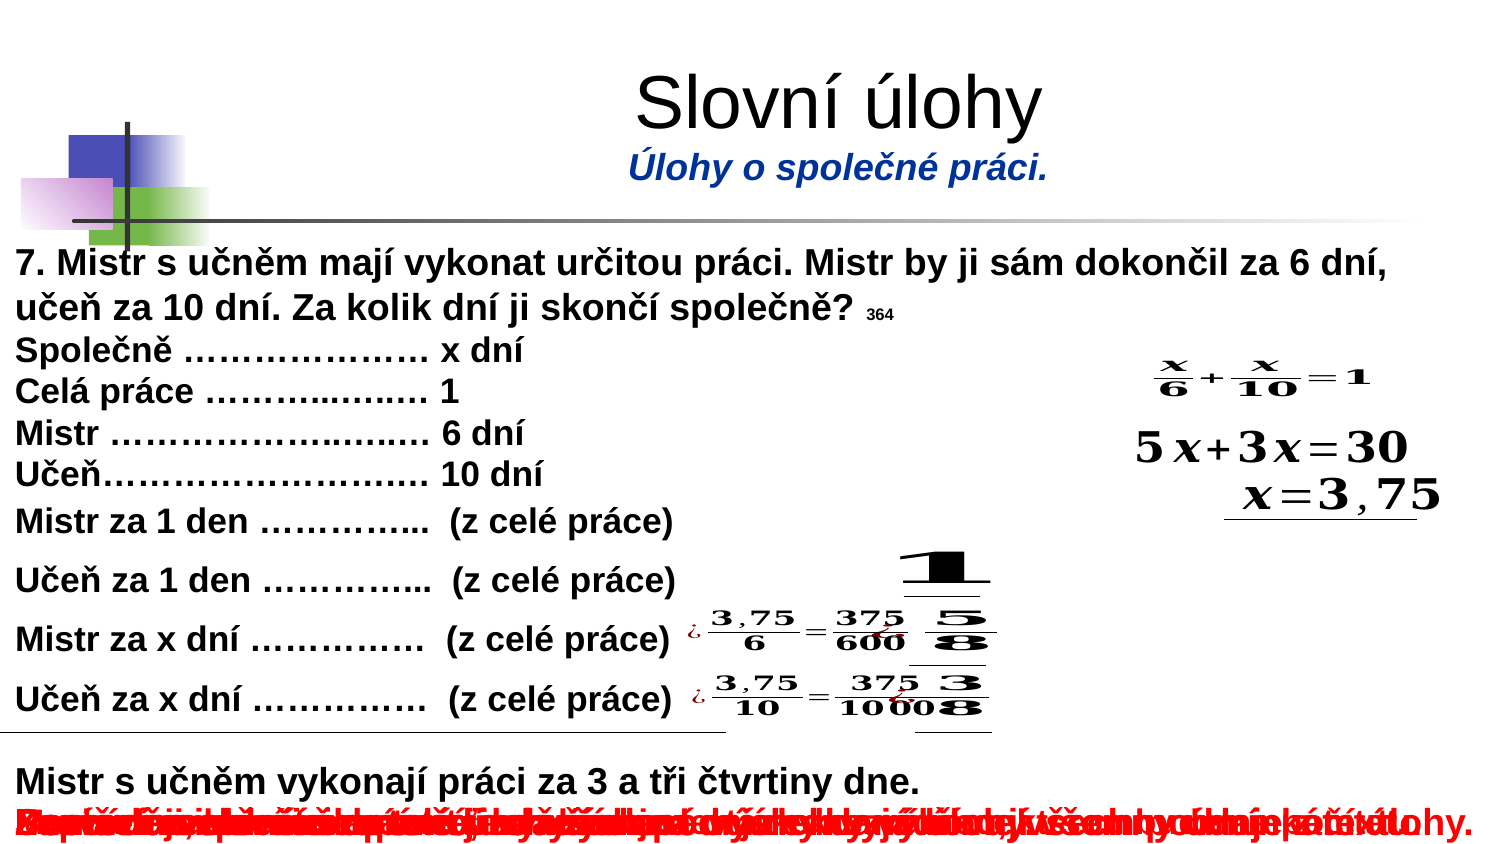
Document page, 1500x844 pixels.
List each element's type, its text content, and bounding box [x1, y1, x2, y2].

text_box Mistr ………………..…..… 6 dní [0, 407, 632, 448]
text_box Zapíšeme slovní odpověď na všechna otázky dané úlohy. [0, 797, 1500, 844]
text_box 7. Mistr s učněm mají vykonat určitou práci. Mistr by ji sám dokončil za 6 dní, učeň za 10 dní. Za kolik dní ji skončí společně? 364 [0, 242, 1500, 325]
text_box Mistr s učněm vykonají práci za 3 a tři čtvrtiny dne. [0, 749, 939, 809]
text_box Slovní úlohy Úlohy o společné práci. [177, 43, 1500, 198]
text_box Společně ………………… x dní [0, 324, 573, 366]
text_box Učeň…………………….… 10 dní [0, 448, 632, 496]
text_box Celá práce ………...…..… 1 [0, 366, 606, 407]
